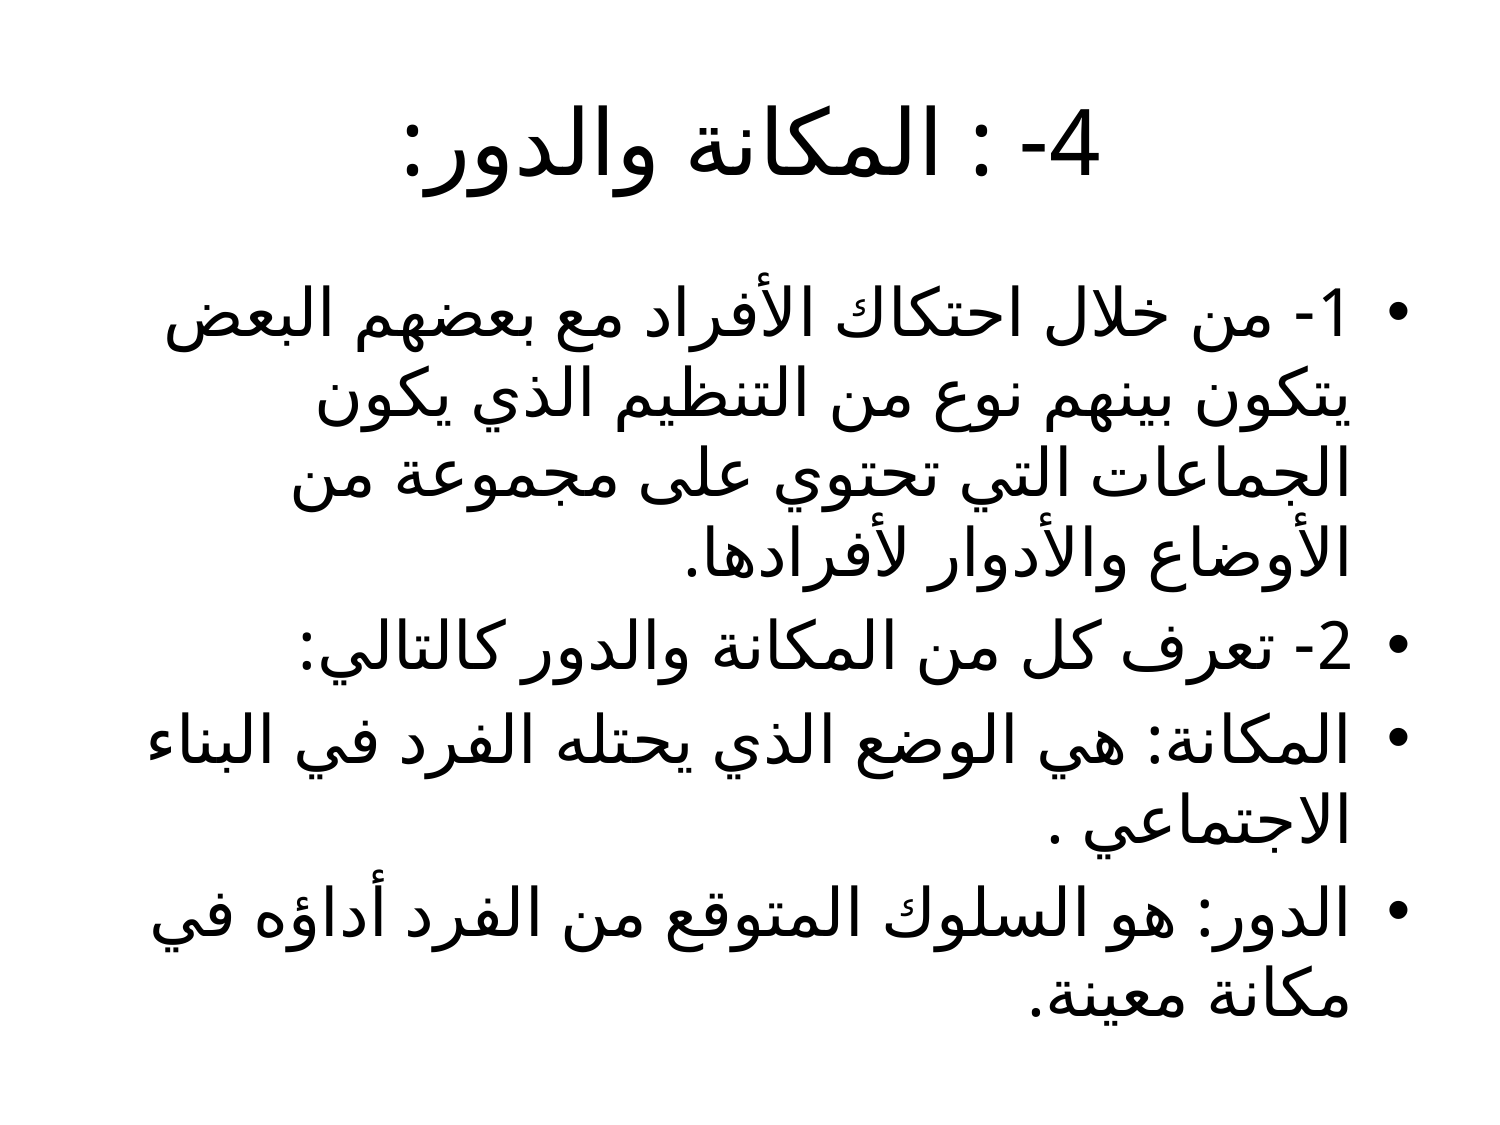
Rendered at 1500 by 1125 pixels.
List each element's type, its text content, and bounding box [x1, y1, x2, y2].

list 1- من خلال احتكاك الأفراد مع بعضهم البعض يتكون بينهم نوع من التنظيم الذي يكون الجماعات التي تحتوي على مجموعة من الأوضاع والأدوار لأفرادها. 2- تعرف كل من المكانة والدور كالتالي: المكانة: هي الوضع الذي يحتله الفرد في البناء الاجتماعي . الدور: هو السلوك المتوقع من الفرد أداؤه في مكانة معينة. [75, 262, 1425, 1005]
title 4- : المكانة والدور: [75, 45, 1425, 233]
